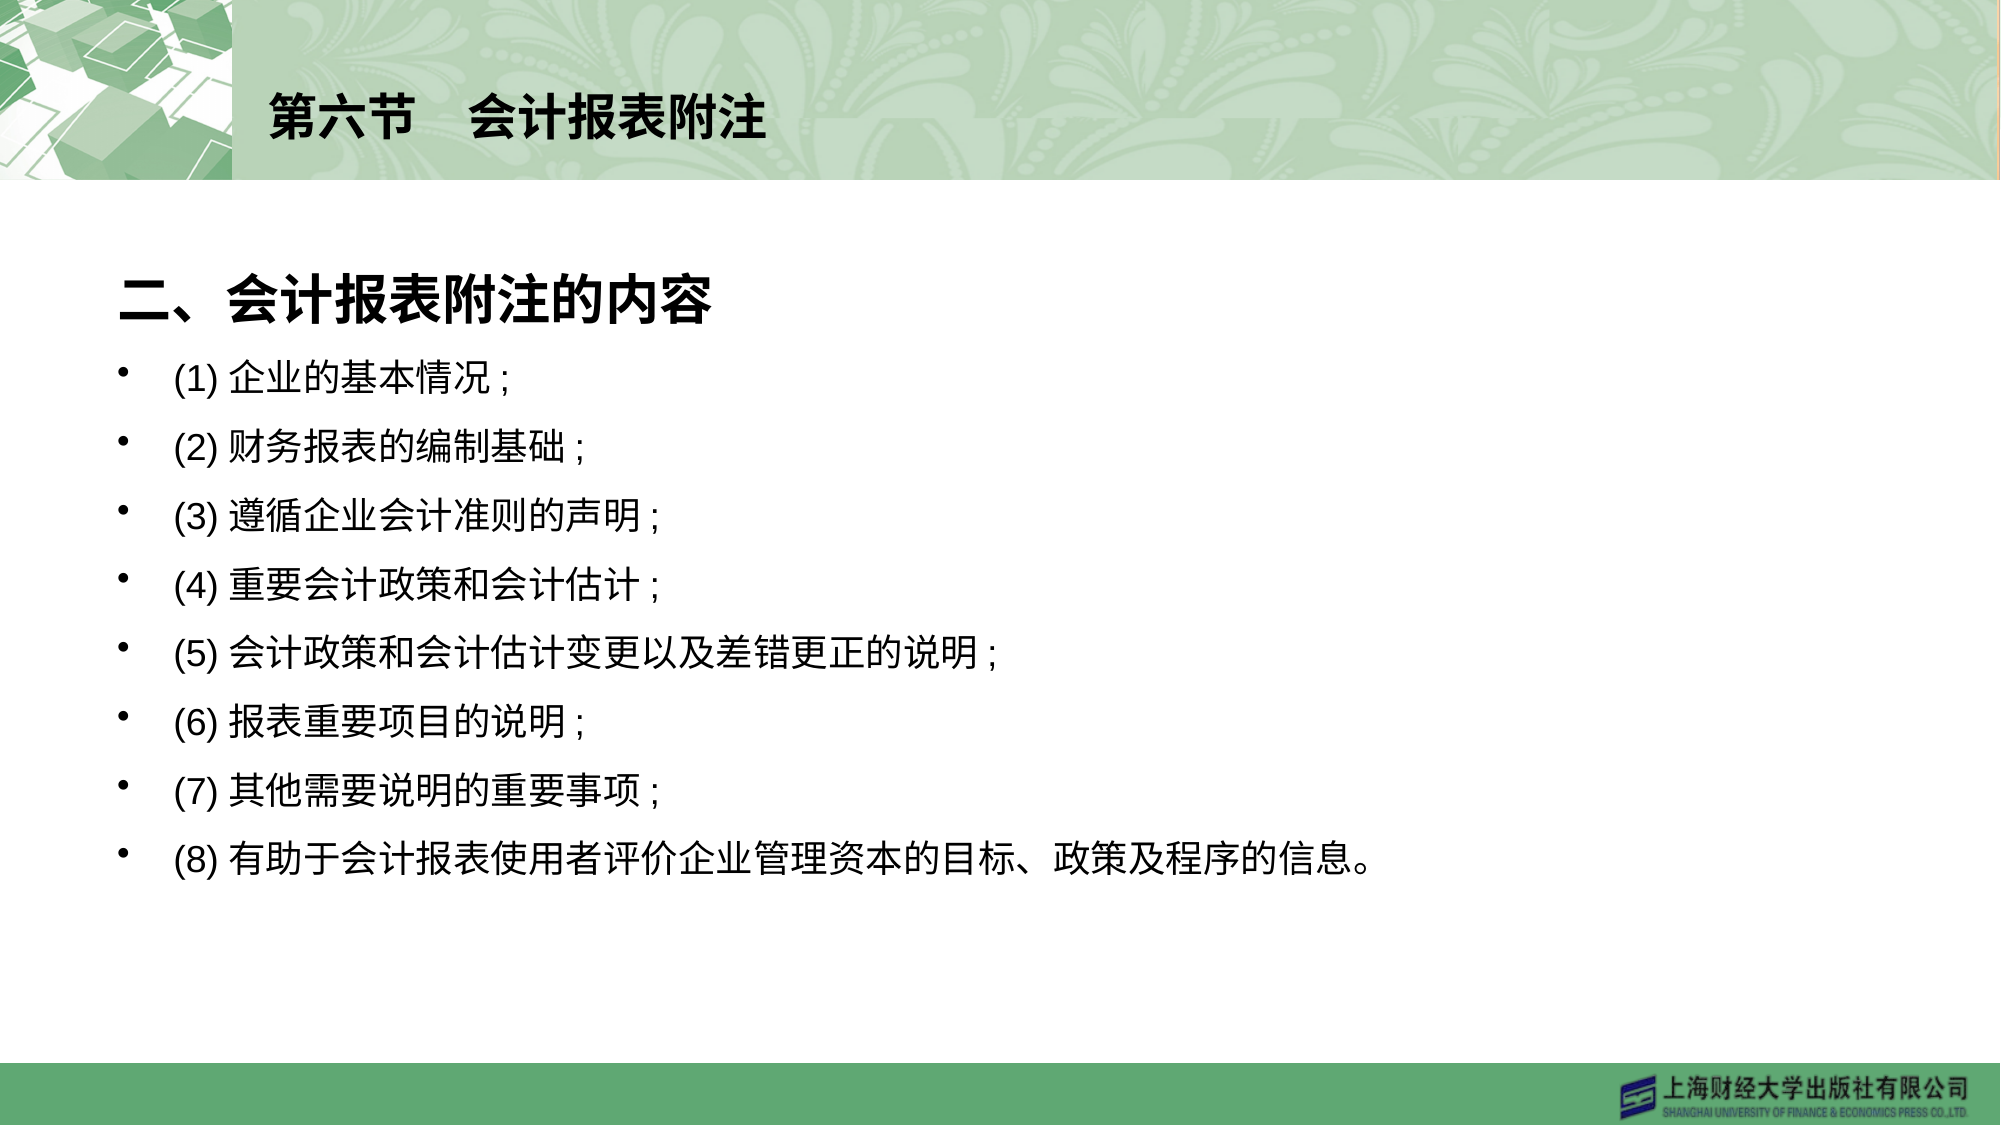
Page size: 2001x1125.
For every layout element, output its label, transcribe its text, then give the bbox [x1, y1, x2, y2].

title 第六节 会计报表附注 [252, 64, 1609, 168]
picture [0, 0, 2001, 1125]
list 二、会计报表附注的内容 (1)企业的基本情况; (2)财务报表的编制基础; (3)遵循企业会计准则的声明; (4)重要会计政策和会计估计; (5)会计政策和会计估计变更以及差错更正的说明; (6)报表重要项目的说明; (7)其他需要说明的重要事项; (8)有助于会计报表使用者评价企业管理资本的目标、政策及程序的信息。 [102, 241, 1898, 1065]
